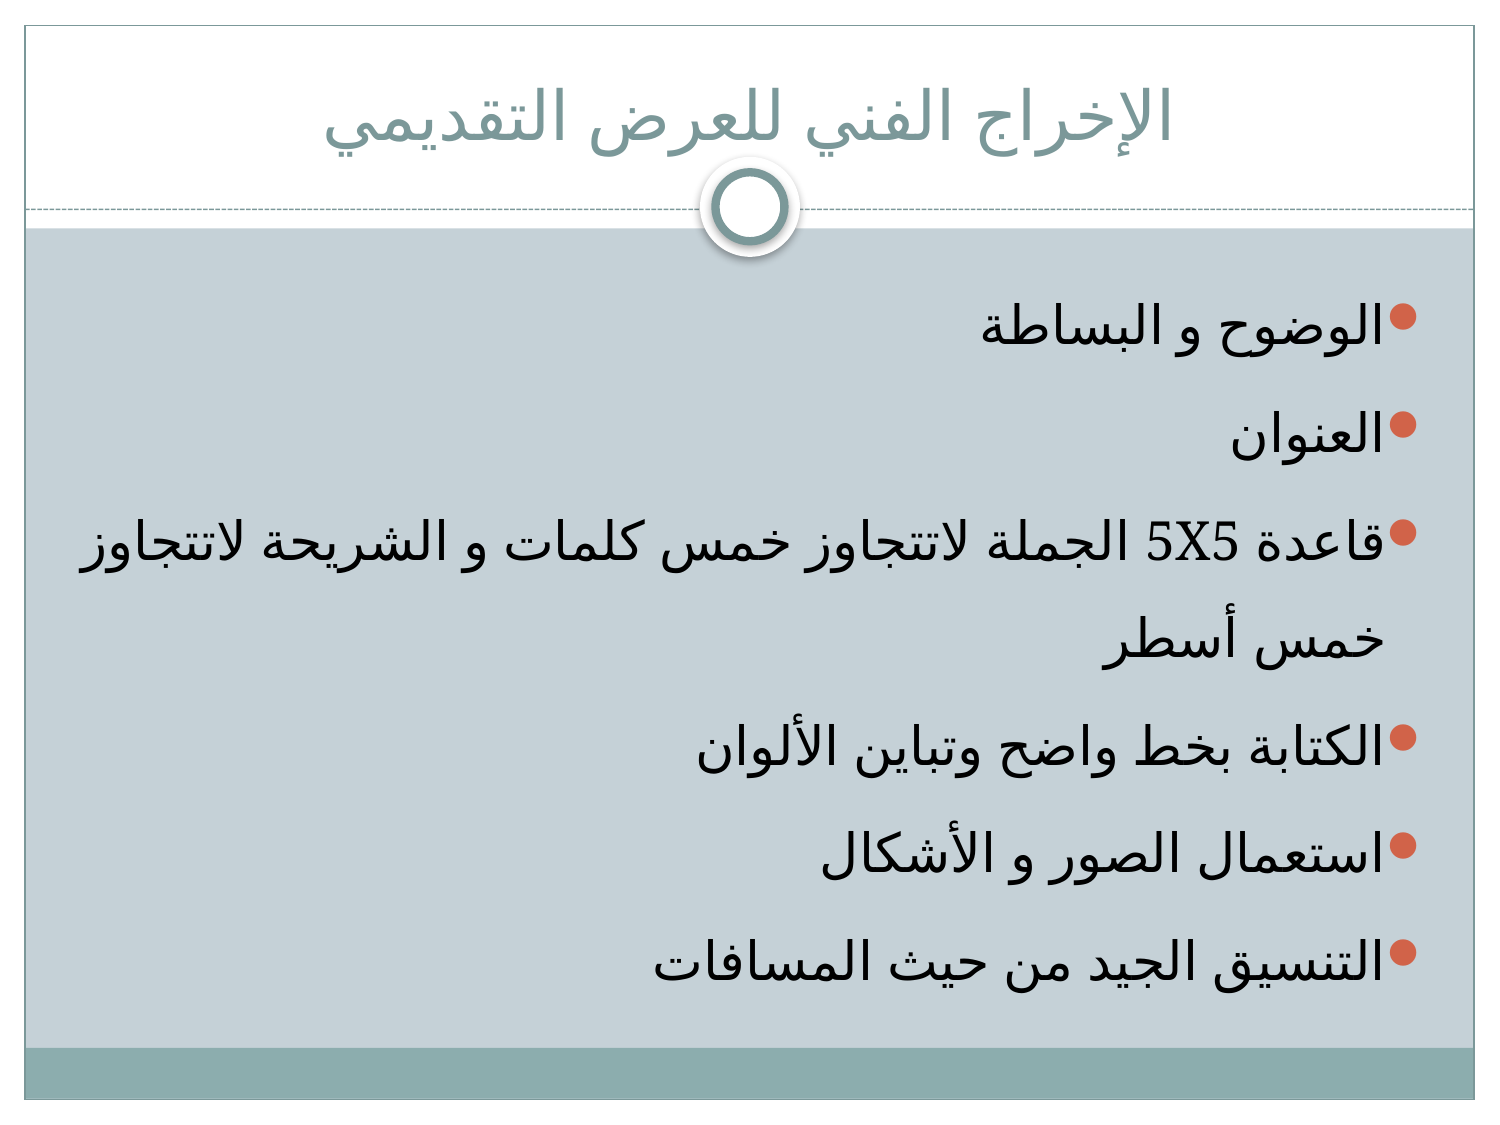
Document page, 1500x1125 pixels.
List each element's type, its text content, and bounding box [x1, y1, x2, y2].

list الوضوح و البساطة العنوان قاعدة 5X5 الجملة لاتتجاوز خمس كلمات و الشريحة لاتتجاوز خمس أسطر الكتابة بخط واضح وتباين الألوان استعمال الصور و الأشكال التنسيق الجيد من حيث المسافات [49, 250, 1445, 1001]
title الإخراج الفني للعرض التقديمي [49, 37, 1450, 162]
